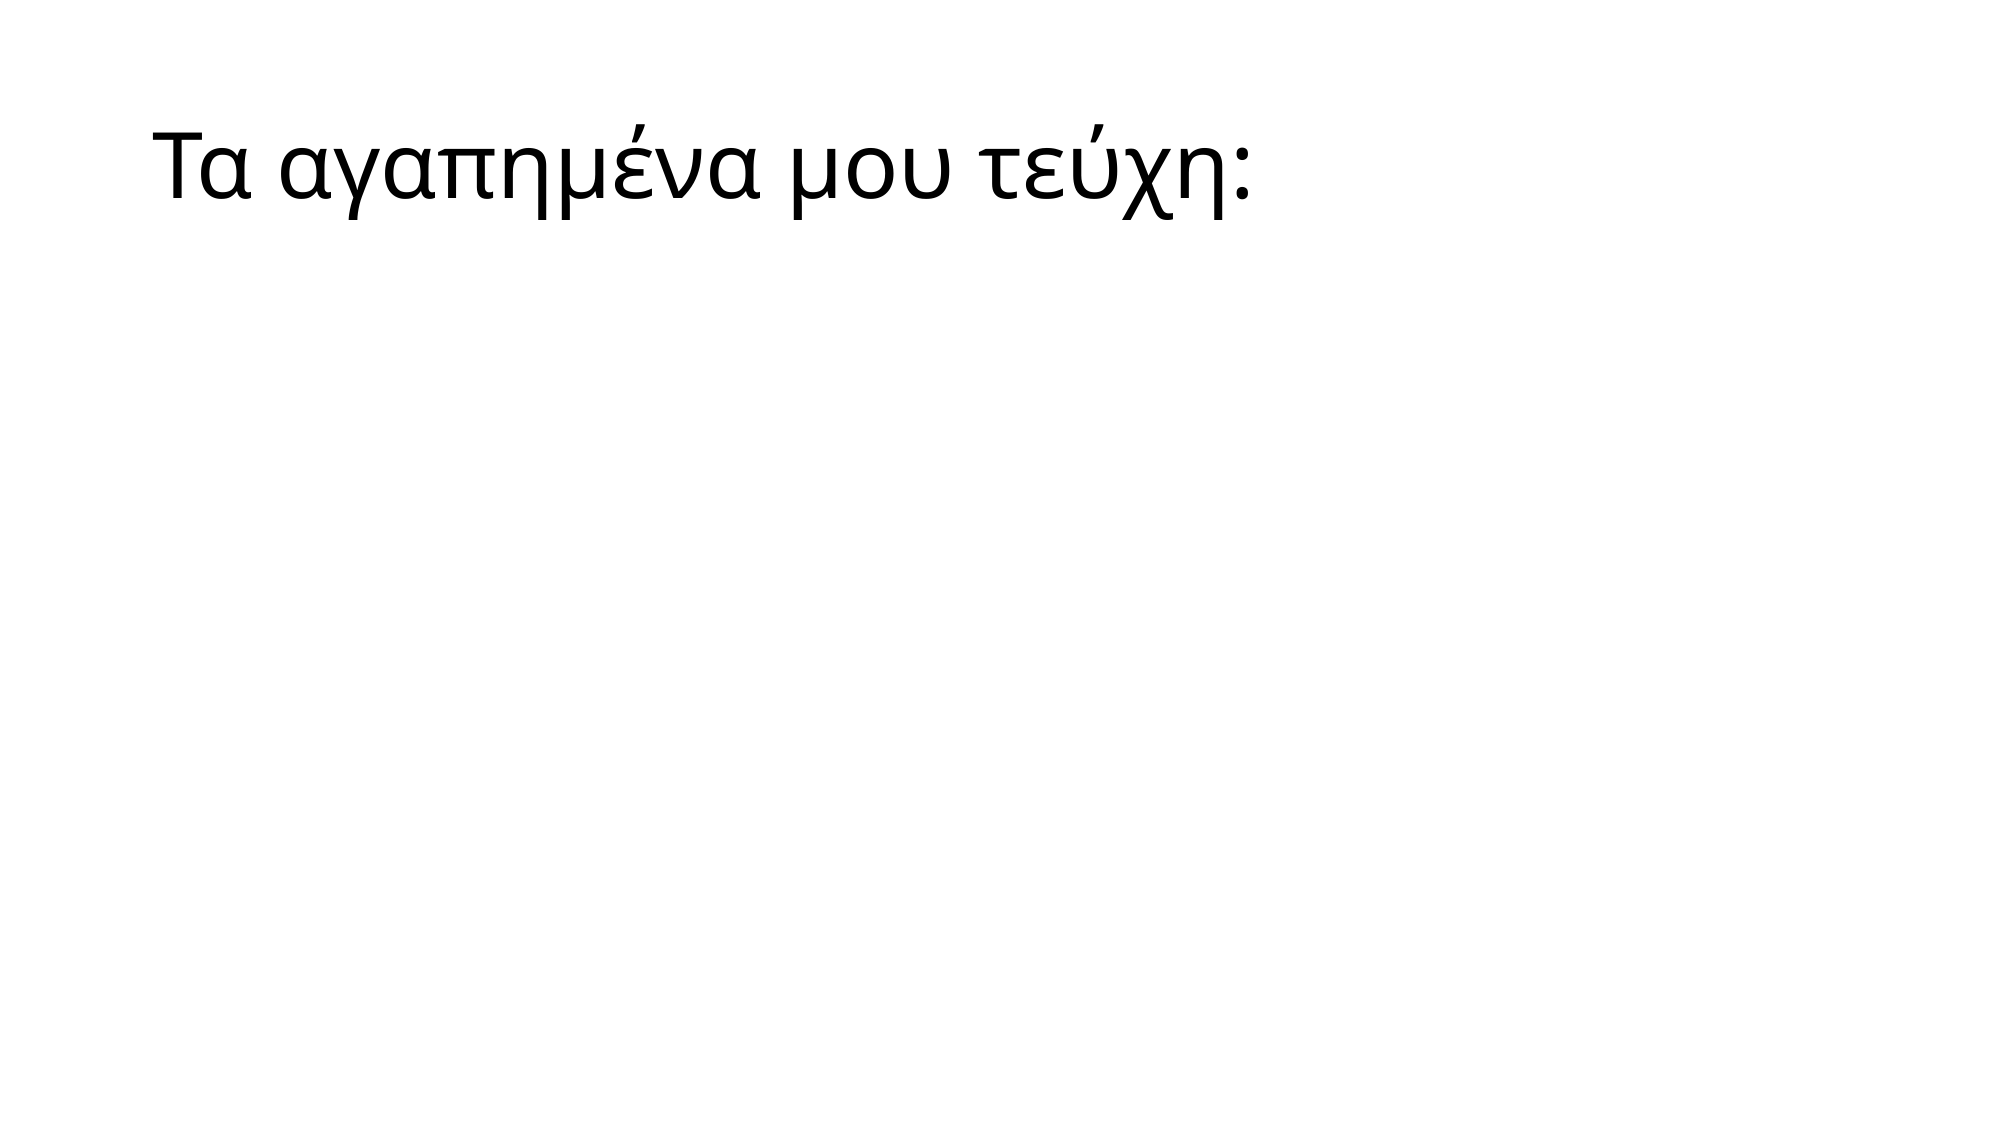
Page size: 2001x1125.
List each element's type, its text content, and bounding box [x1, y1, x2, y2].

title Τα αγαπημένα μου τεύχη: [137, 59, 1863, 278]
